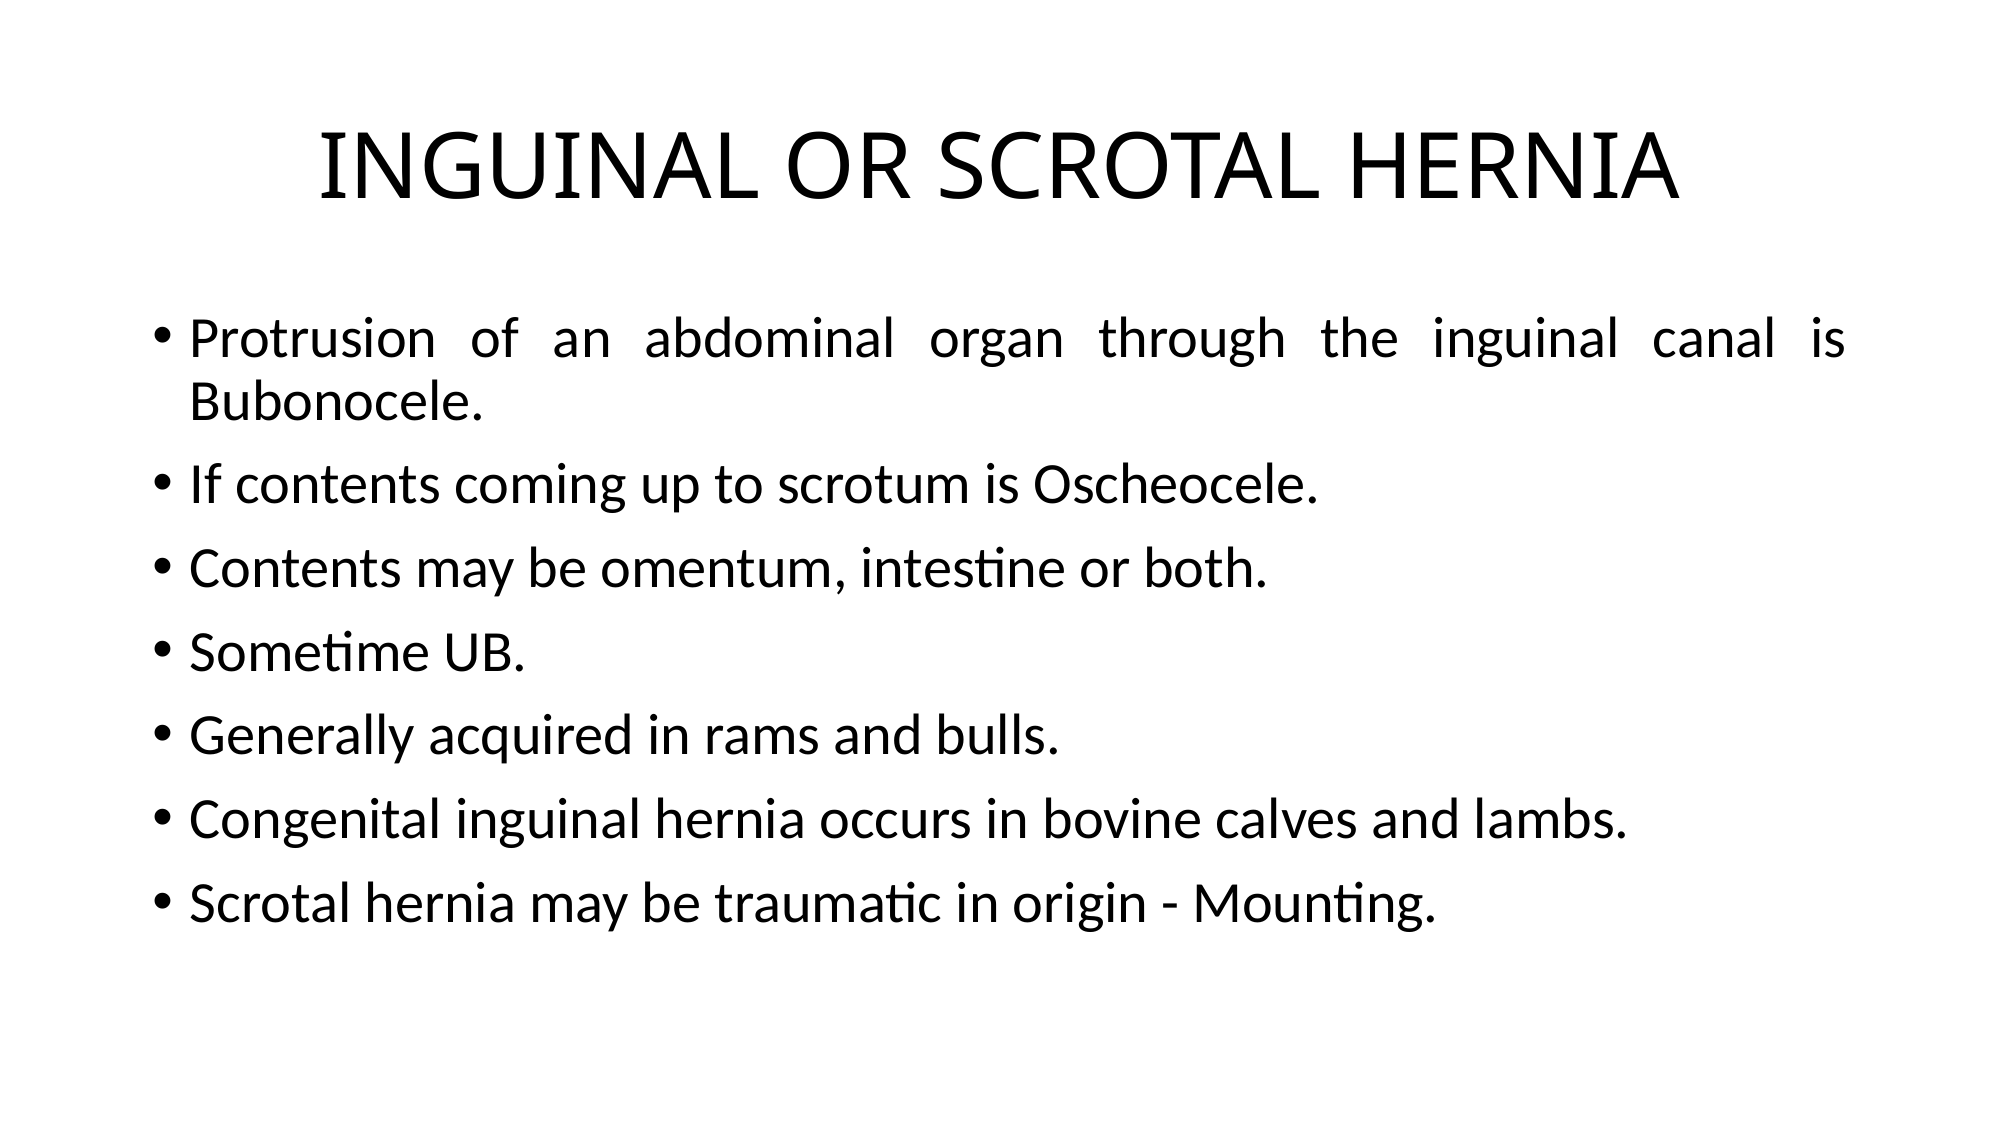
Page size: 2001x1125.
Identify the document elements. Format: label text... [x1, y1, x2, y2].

title INGUINAL OR SCROTAL HERNIA [137, 59, 1863, 278]
list Protrusion of an abdominal organ through the inguinal canal is Bubonocele. If contents coming up to scrotum is Oscheocele. Contents may be omentum, intestine or both. Sometime UB. Generally acquired in rams and bulls. Congenital inguinal hernia occurs in bovine calves and lambs. Scrotal hernia may be traumatic in origin - Mounting. [137, 299, 1863, 1014]
